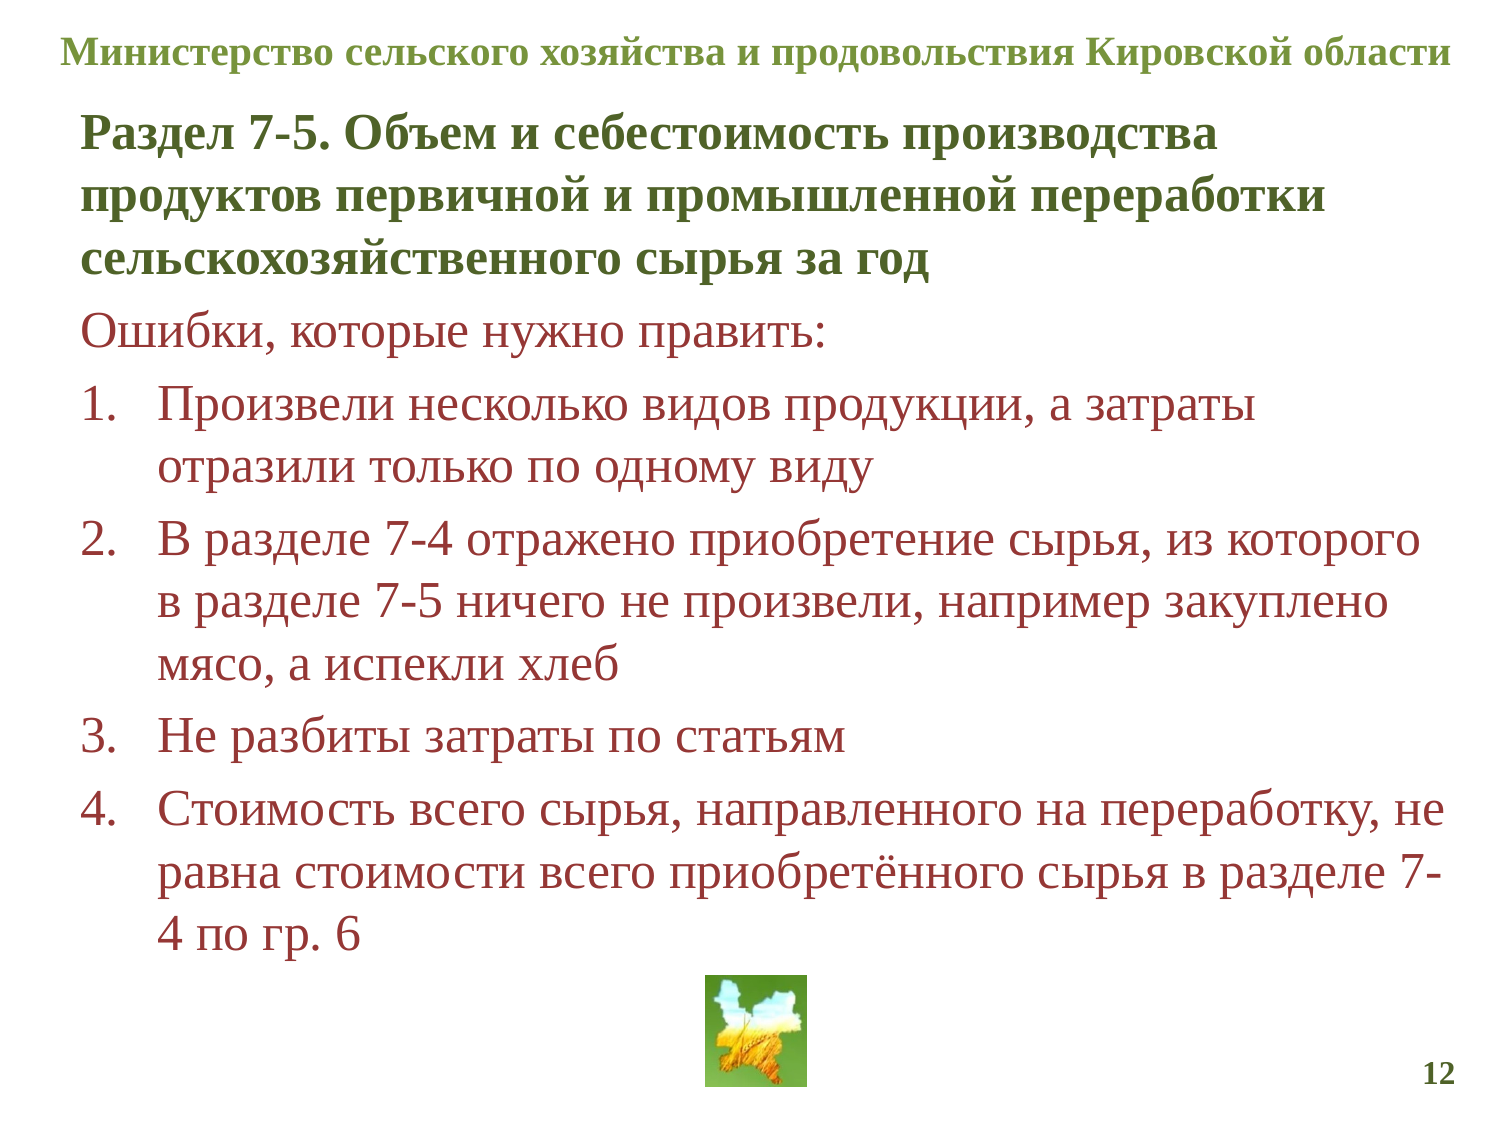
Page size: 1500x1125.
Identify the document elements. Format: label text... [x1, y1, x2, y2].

slide_number 12 [1399, 1040, 1471, 1101]
picture [705, 975, 807, 1087]
text_box Министерство сельского хозяйства и продовольствия Кировской области [41, 19, 1471, 79]
list Раздел 7-5. Объем и себестоимость производства продуктов первичной и промышленной переработки сельскохозяйственного сырья за год Ошибки, которые нужно править: Произвели несколько видов продукции, а затраты отразили только по одному виду В разделе 7-4 отражено приобретение сырья, из которого в разделе 7-5 ничего не произвели, например закуплено мясо, а испекли хлеб Не разбиты затраты по статьям Стоимость всего сырья, направленного на переработку, не равна стоимости всего приобретённого сырья в разделе 7-4 по гр. 6 [64, 90, 1471, 976]
